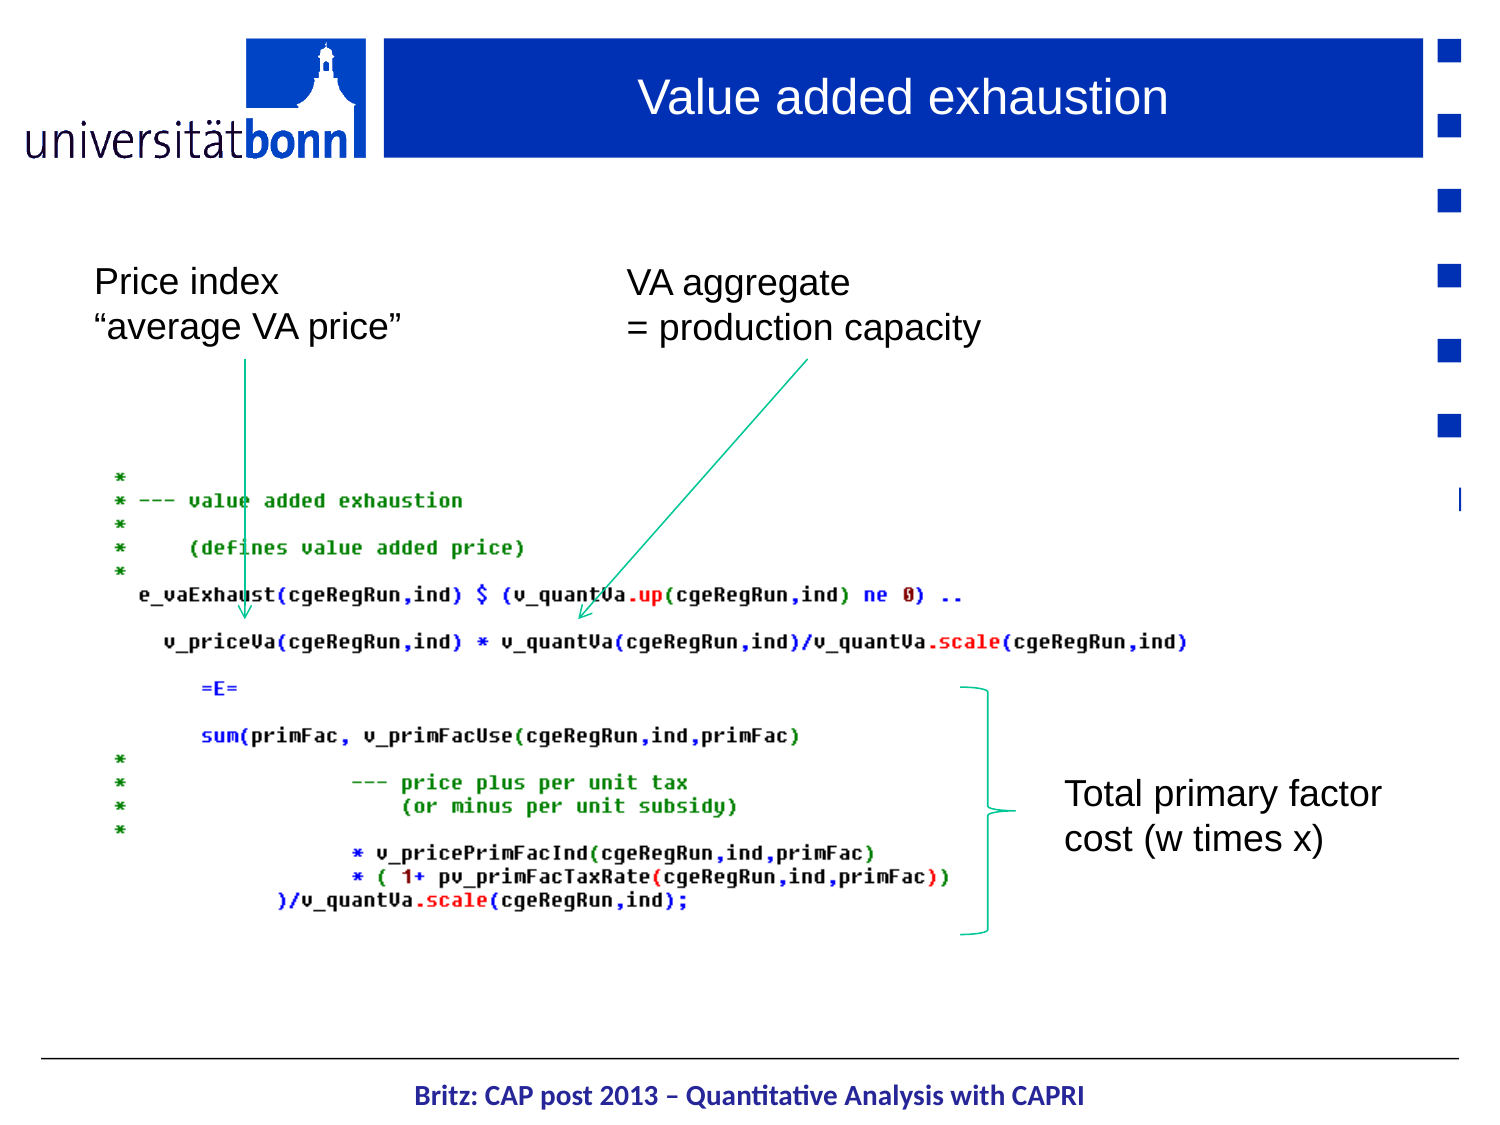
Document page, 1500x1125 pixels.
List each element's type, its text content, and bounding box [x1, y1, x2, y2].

picture [100, 467, 1459, 918]
text_box [960, 927, 989, 936]
text_box VA aggregate = production capacity [611, 250, 997, 356]
title Value added exhaustion [383, 38, 1424, 158]
text_box Price index “average VA price” [79, 249, 417, 355]
picture [24, 36, 368, 160]
footer Britz: CAP post 2013 – Quantitative Analysis with CAPRI [40, 1070, 1460, 1107]
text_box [577, 358, 808, 620]
